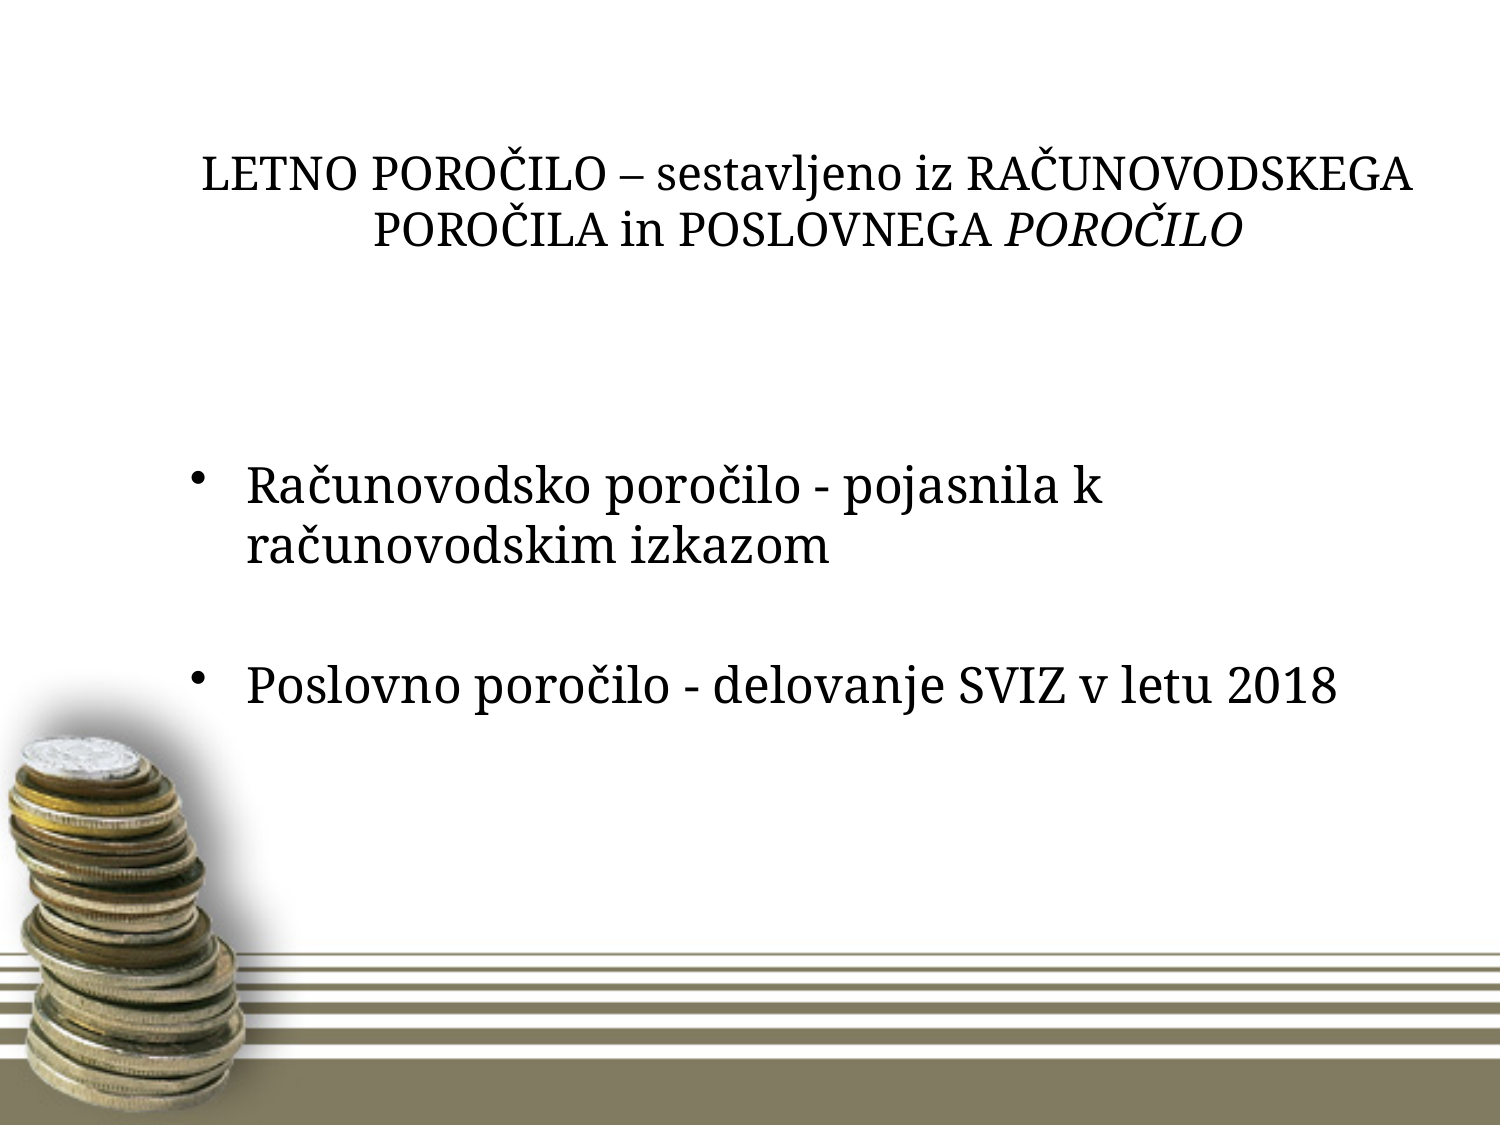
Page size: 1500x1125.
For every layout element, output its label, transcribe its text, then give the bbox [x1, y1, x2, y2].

title LETNO POROČILO – sestavljeno iz RAČUNOVODSKEGA POROČILA in POSLOVNEGA POROČILO [171, 78, 1447, 266]
picture [0, 0, 1500, 1125]
list Računovodsko poročilo - pojasnila k računovodskim izkazom Poslovno poročilo - delovanje SVIZ v letu 2018 [174, 262, 1450, 938]
